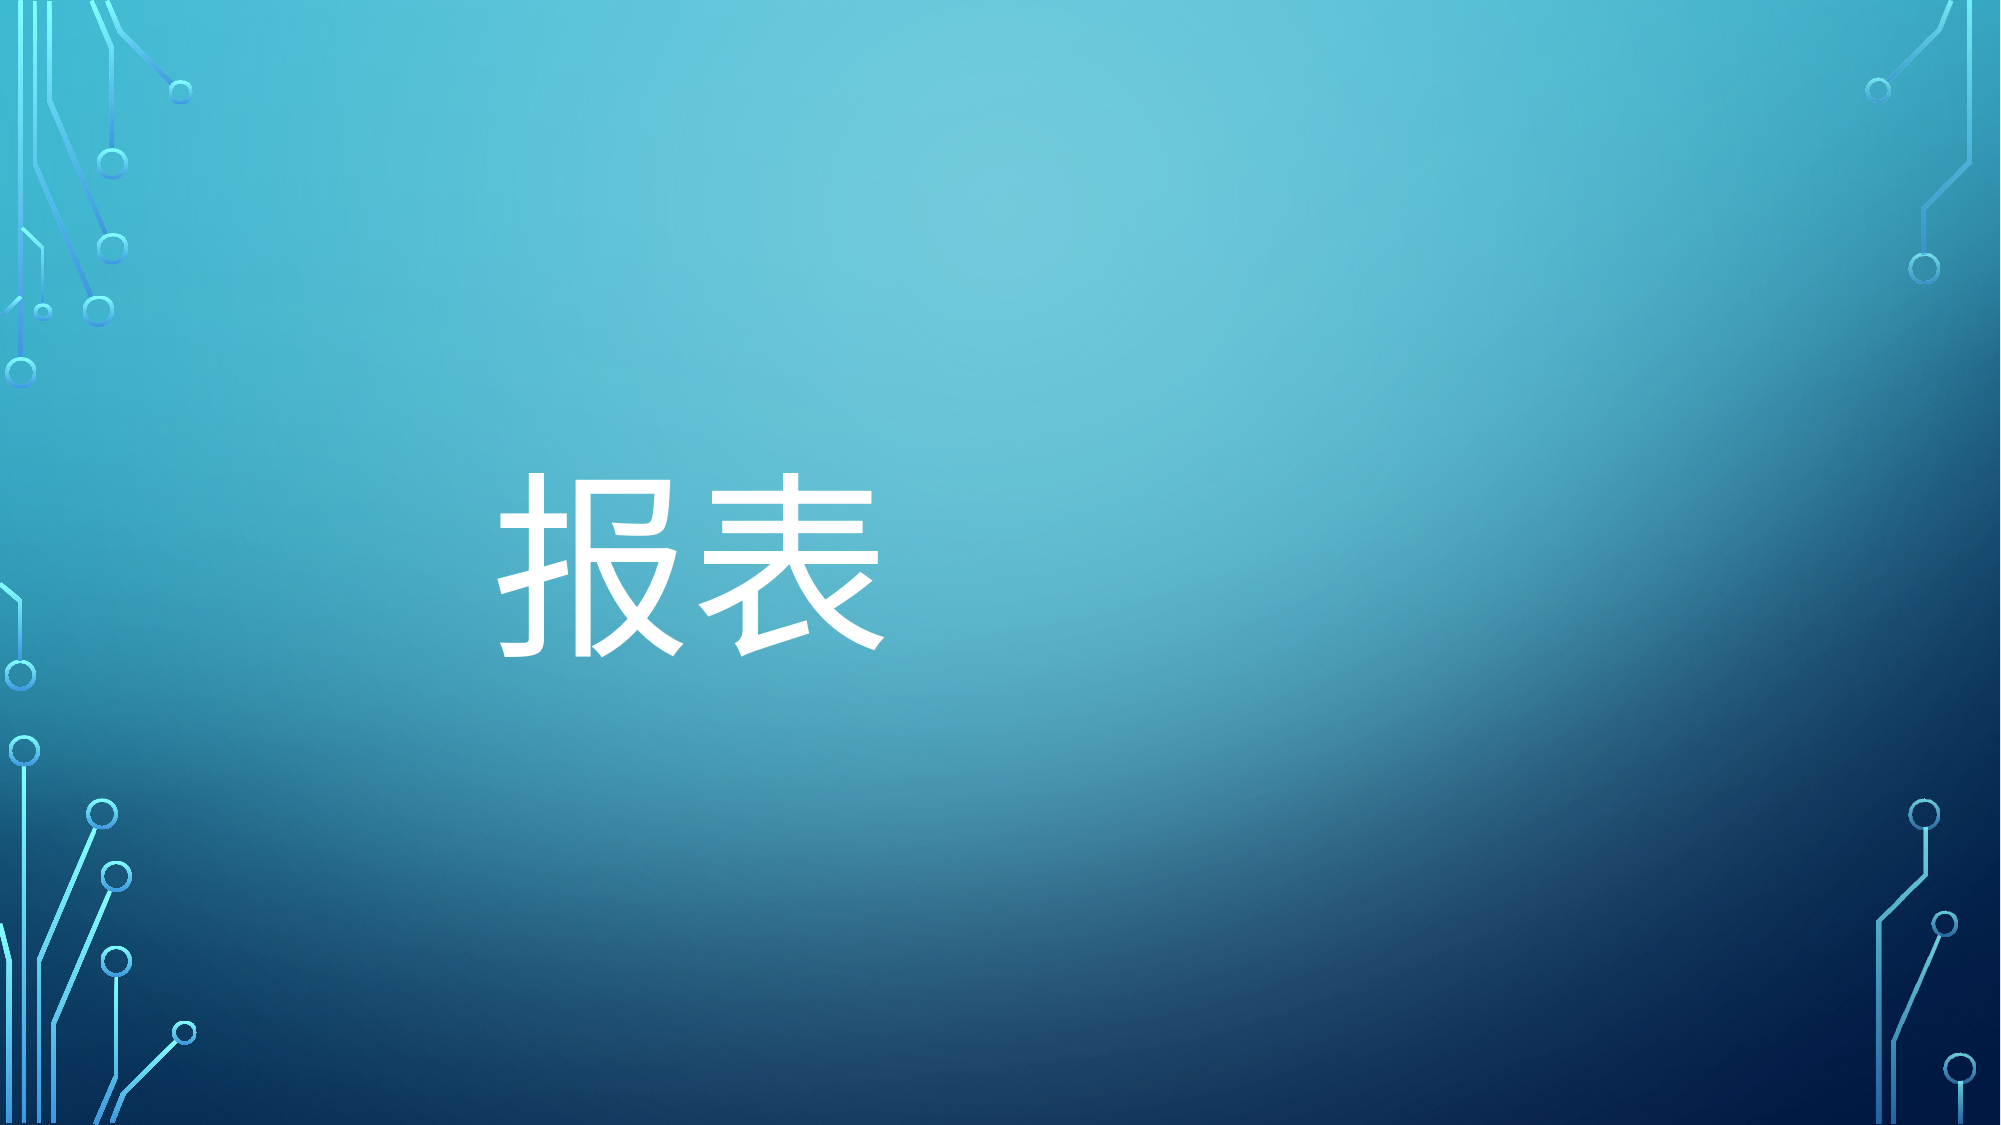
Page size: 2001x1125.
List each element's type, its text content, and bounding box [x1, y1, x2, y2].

text_box 报表 [476, 433, 907, 689]
